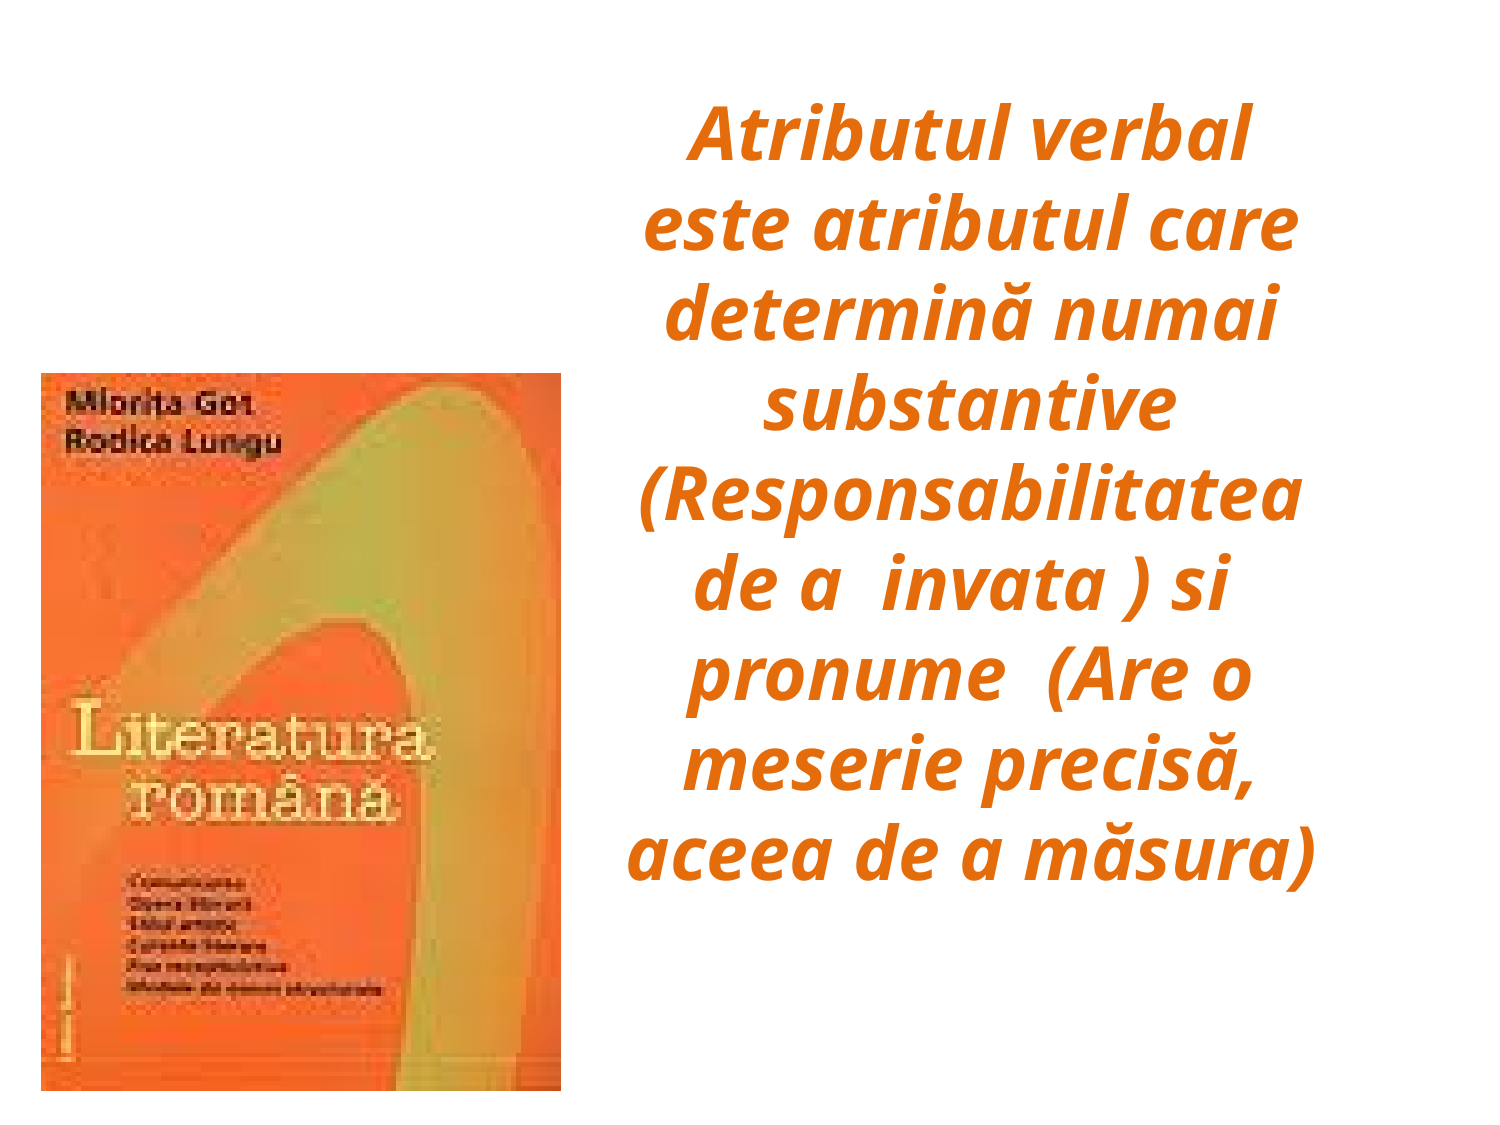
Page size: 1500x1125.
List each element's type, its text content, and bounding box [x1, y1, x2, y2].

picture [41, 373, 562, 1091]
text_box Atributul verbal este atributul care determină numai substantive (Responsabilitatea de a invata ) si pronume (Are o meserie precisă, aceea de a măsura) [596, 78, 1347, 903]
